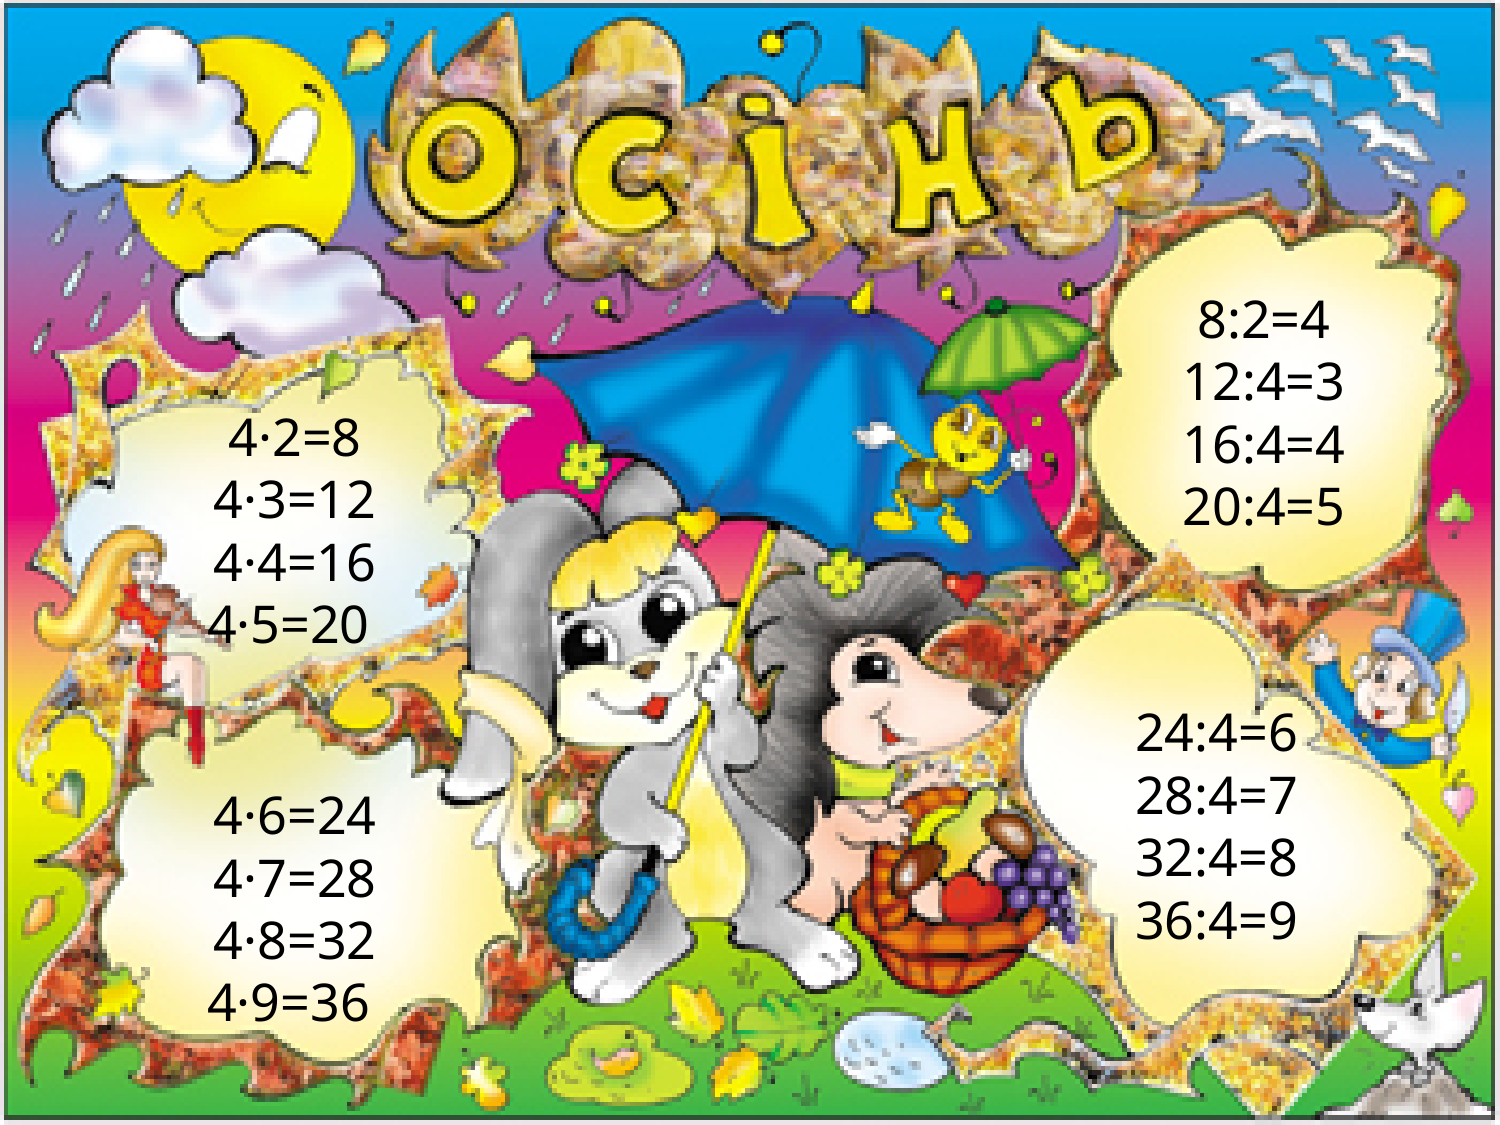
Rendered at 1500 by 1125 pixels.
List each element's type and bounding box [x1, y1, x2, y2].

list [0, 0, 1500, 1125]
